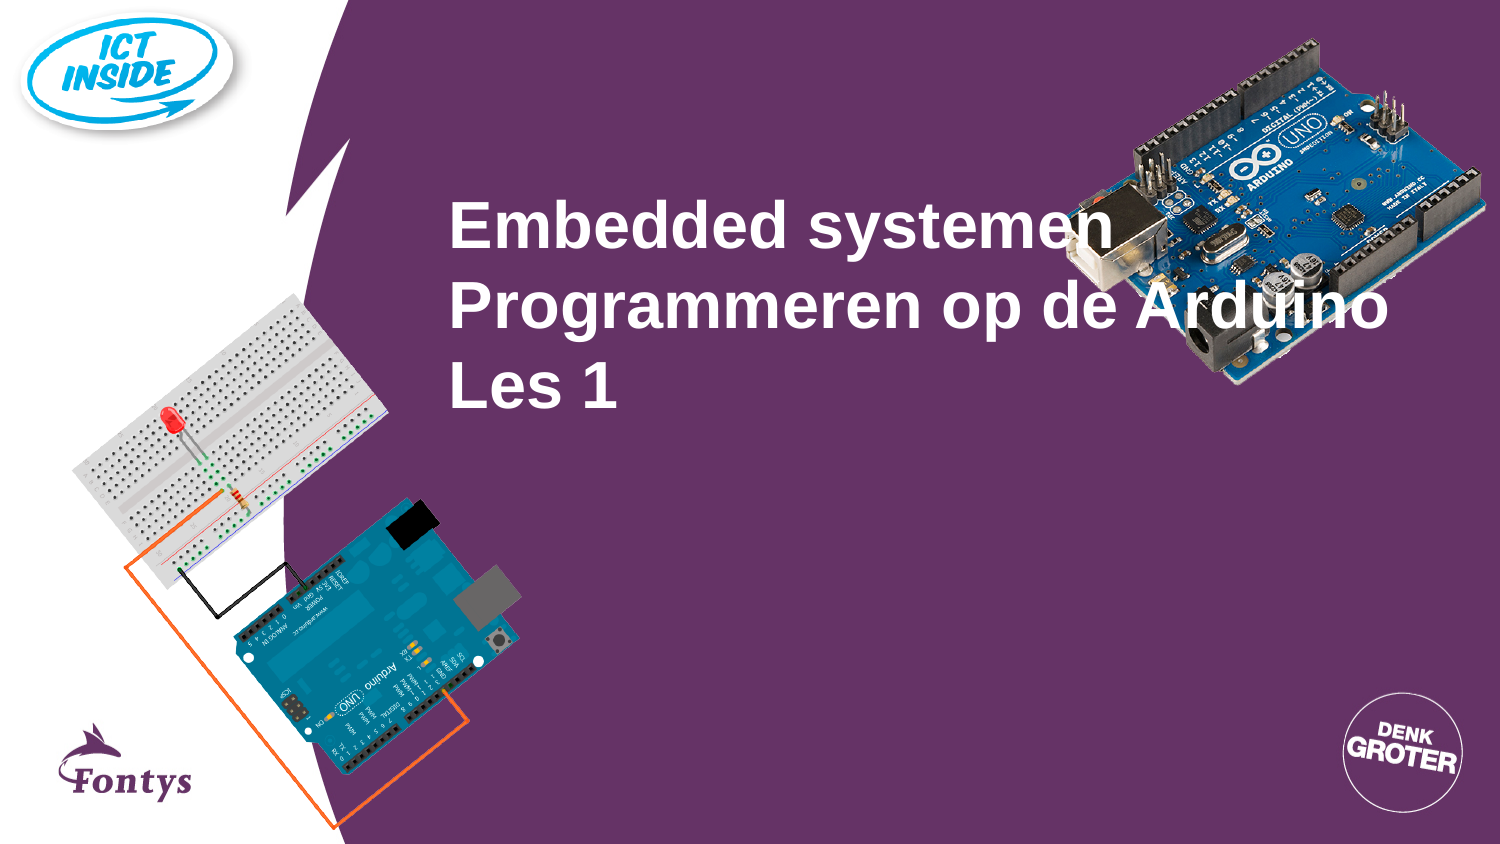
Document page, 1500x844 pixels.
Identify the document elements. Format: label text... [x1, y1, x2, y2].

picture [0, 0, 1500, 844]
title Embedded systemen Programmeren op de Arduino Les 1 [434, 174, 1437, 581]
